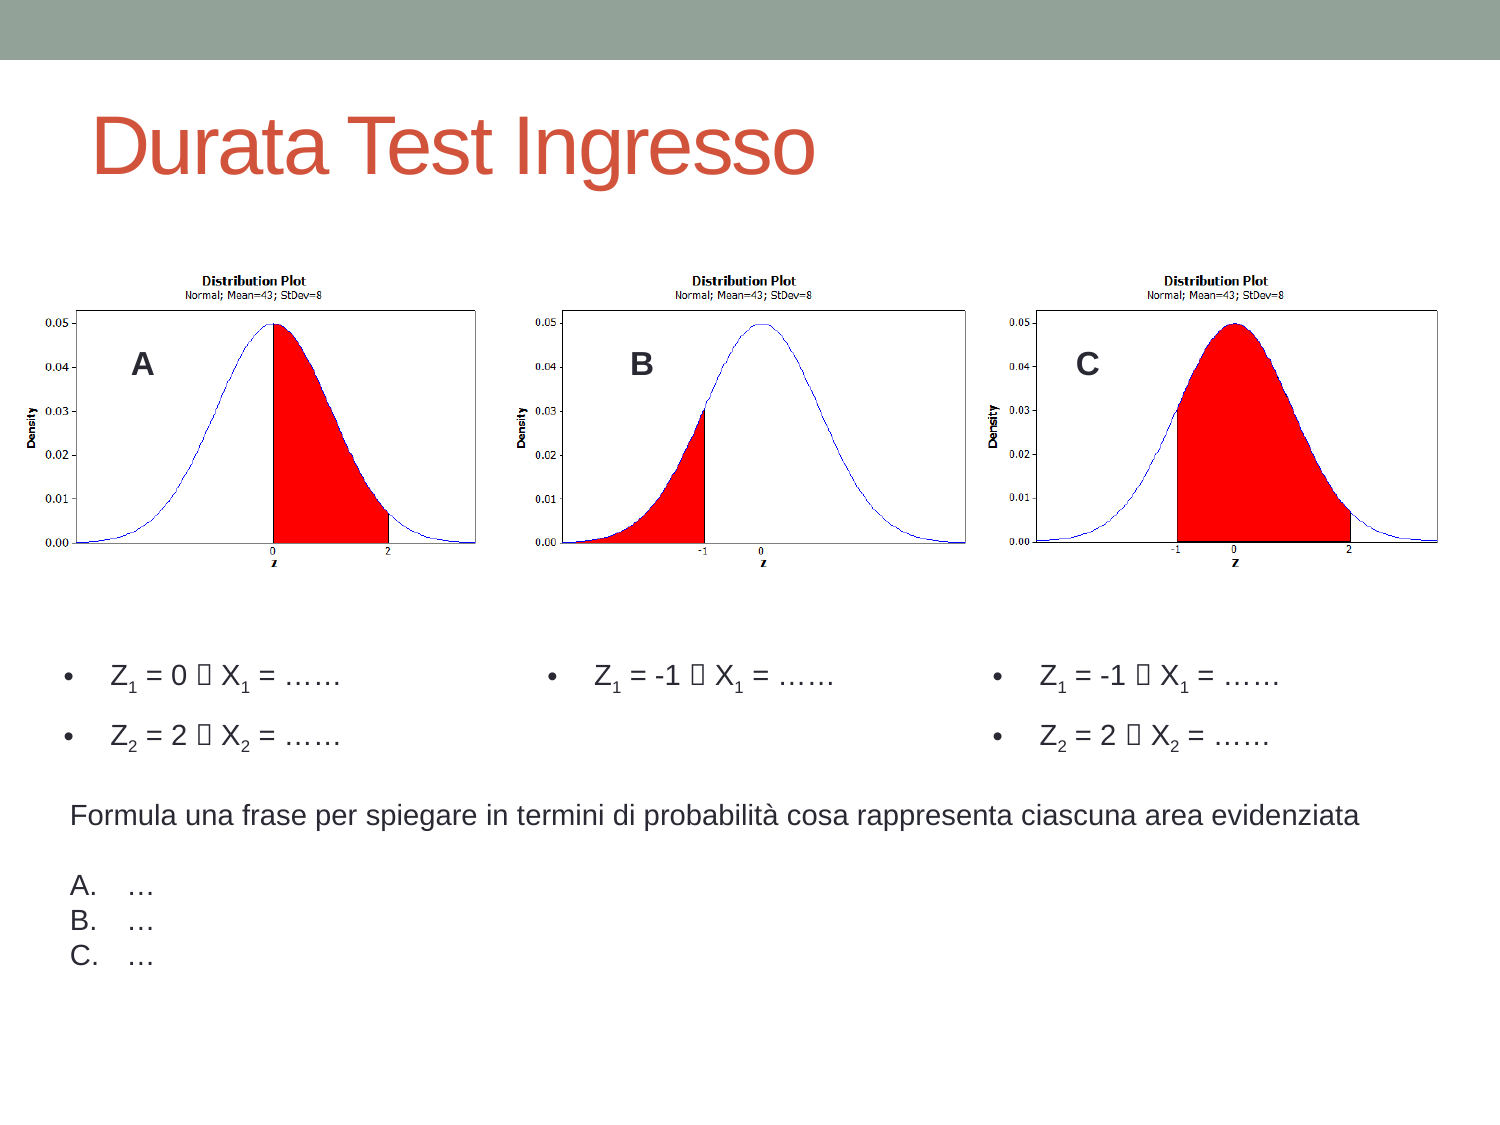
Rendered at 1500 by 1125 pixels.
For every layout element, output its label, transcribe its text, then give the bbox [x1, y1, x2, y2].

text_box Z1 = 0  X1 = …… Z2 = 2  X2 = …… [48, 629, 541, 764]
text_box Formula una frase per spiegare in termini di probabilità cosa rappresenta ciascuna area evidenziata … … … [55, 788, 1421, 979]
text_box Z1 = -1  X1 = …… [532, 629, 962, 704]
text_box Z1 = -1  X1 = …… Z2 = 2  X2 = …… [978, 629, 1471, 764]
title Durata Test Ingresso [75, 74, 1461, 209]
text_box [10, 257, 1460, 583]
